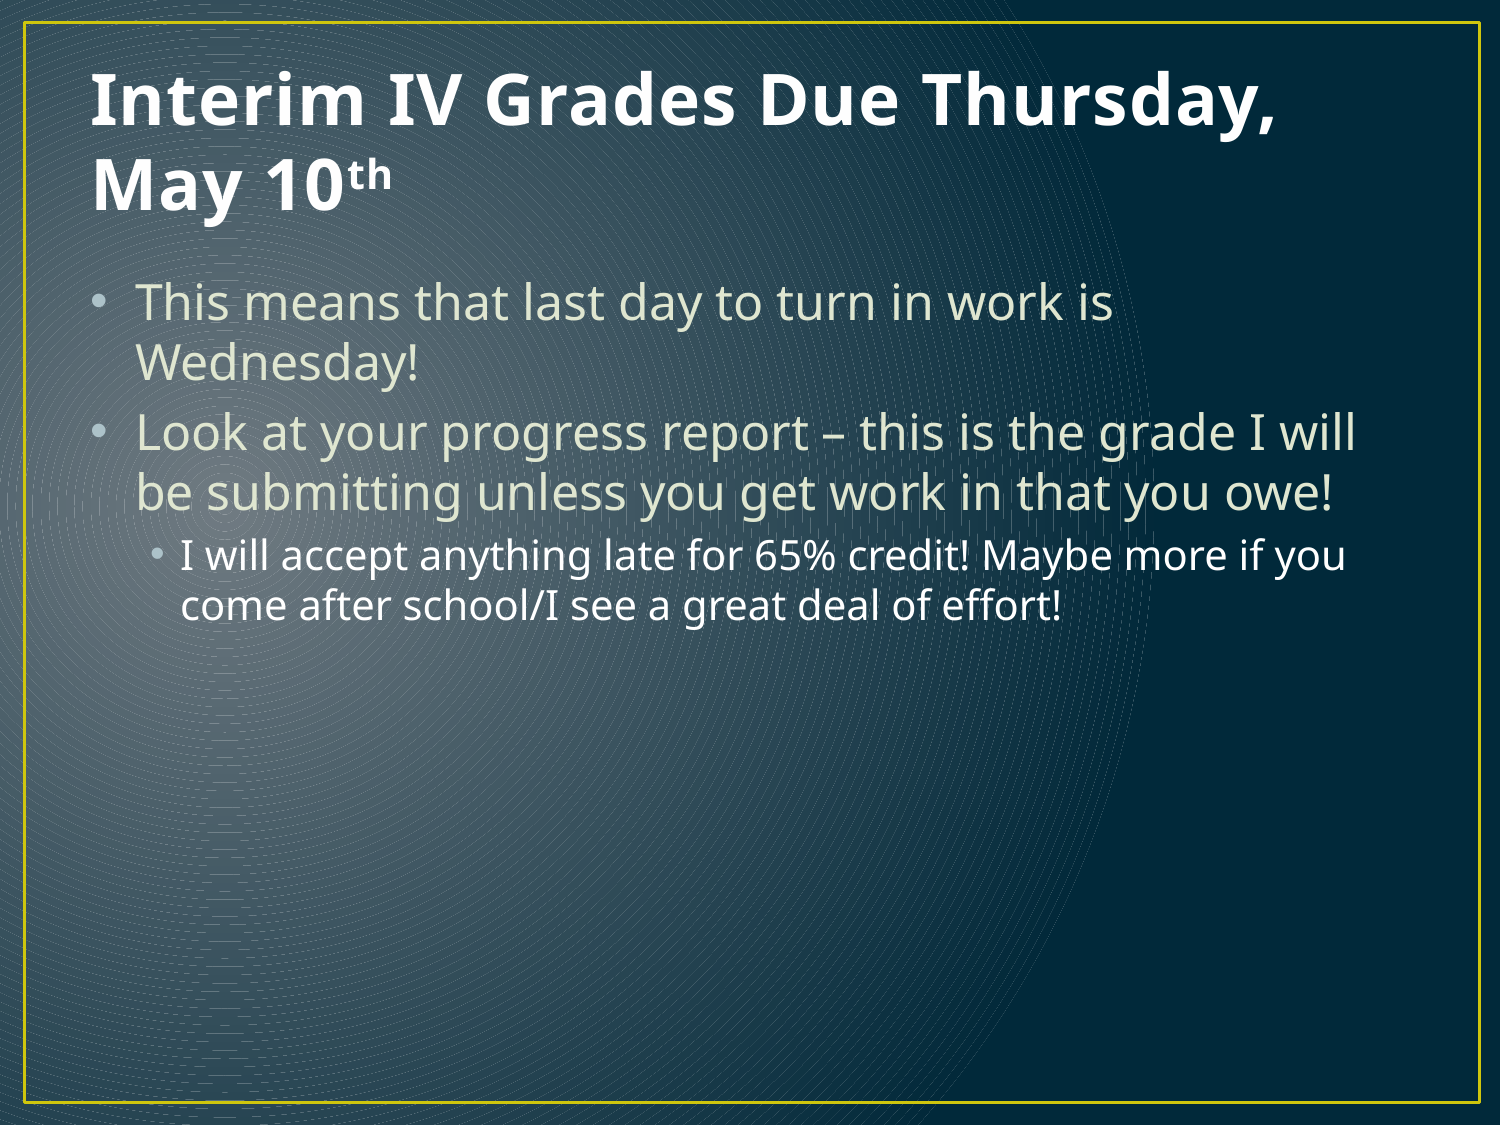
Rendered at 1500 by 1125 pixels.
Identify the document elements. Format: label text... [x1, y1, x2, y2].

list This means that last day to turn in work is Wednesday! Look at your progress report – this is the grade I will be submitting unless you get work in that you owe! I will accept anything late for 65% credit! Maybe more if you come after school/I see a great deal of effort! [75, 262, 1425, 1005]
title Interim IV Grades Due Thursday, May 10th [75, 45, 1425, 233]
